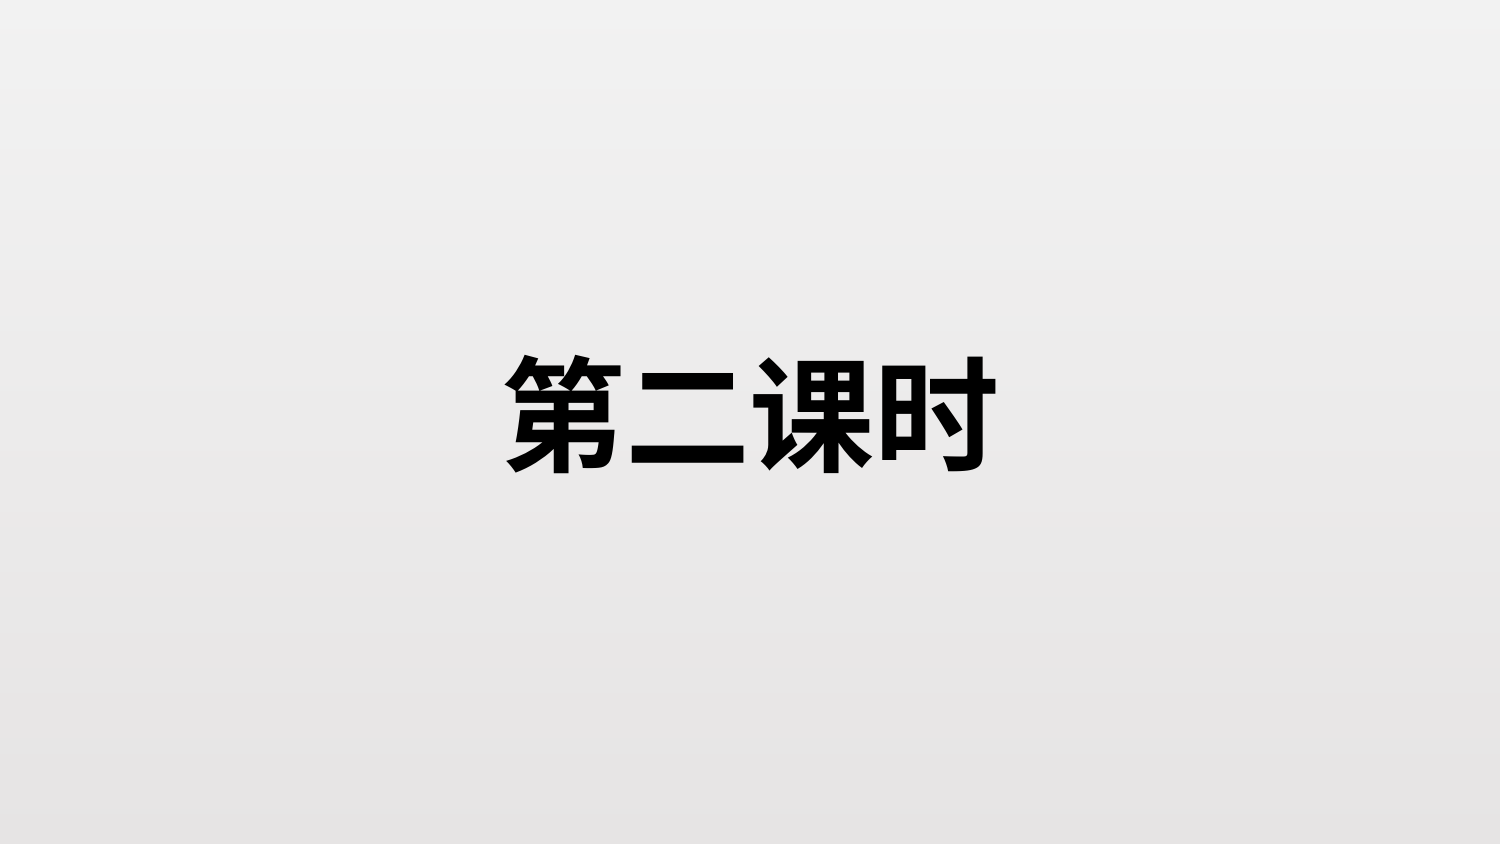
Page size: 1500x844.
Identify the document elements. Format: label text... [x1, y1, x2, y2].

title 第二课时 [103, 340, 1397, 504]
